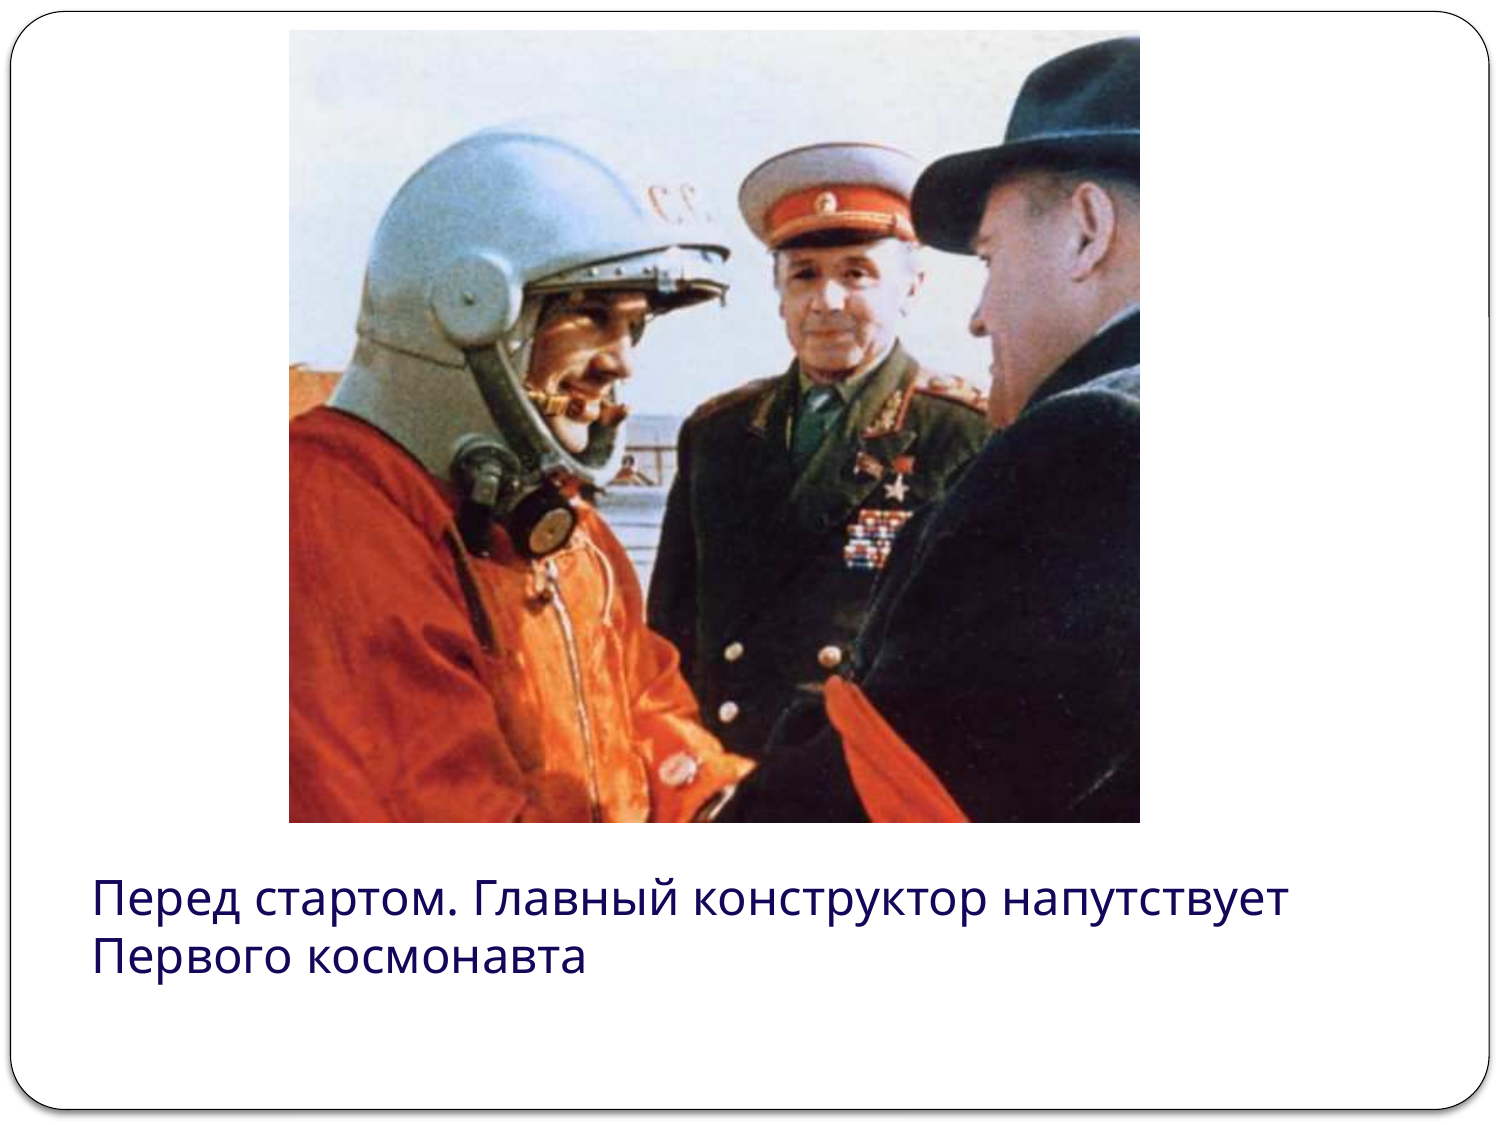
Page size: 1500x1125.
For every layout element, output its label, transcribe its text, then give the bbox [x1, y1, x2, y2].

picture [288, 30, 1140, 823]
title Перед стартом. Главный конструктор напутствует Первого космонавта [76, 857, 1473, 1083]
